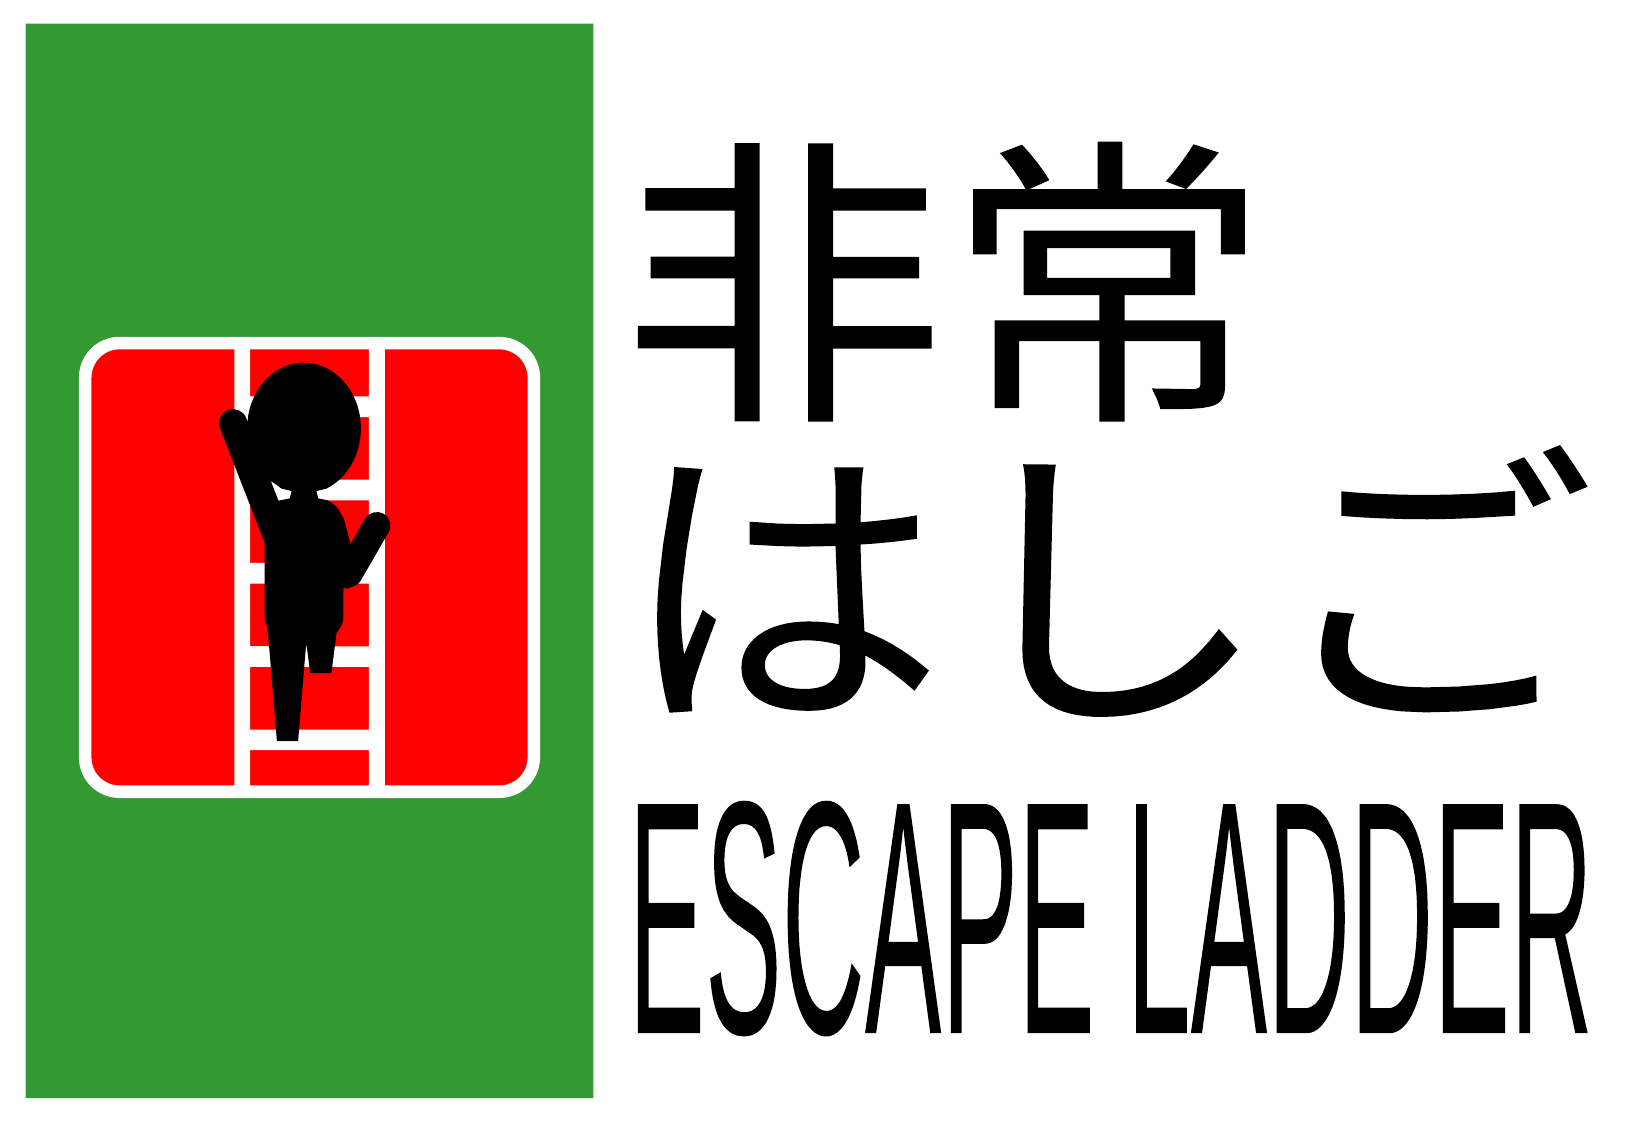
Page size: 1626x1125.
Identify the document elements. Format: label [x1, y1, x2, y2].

text_box [84, 342, 535, 793]
text_box [24, 21, 595, 1100]
